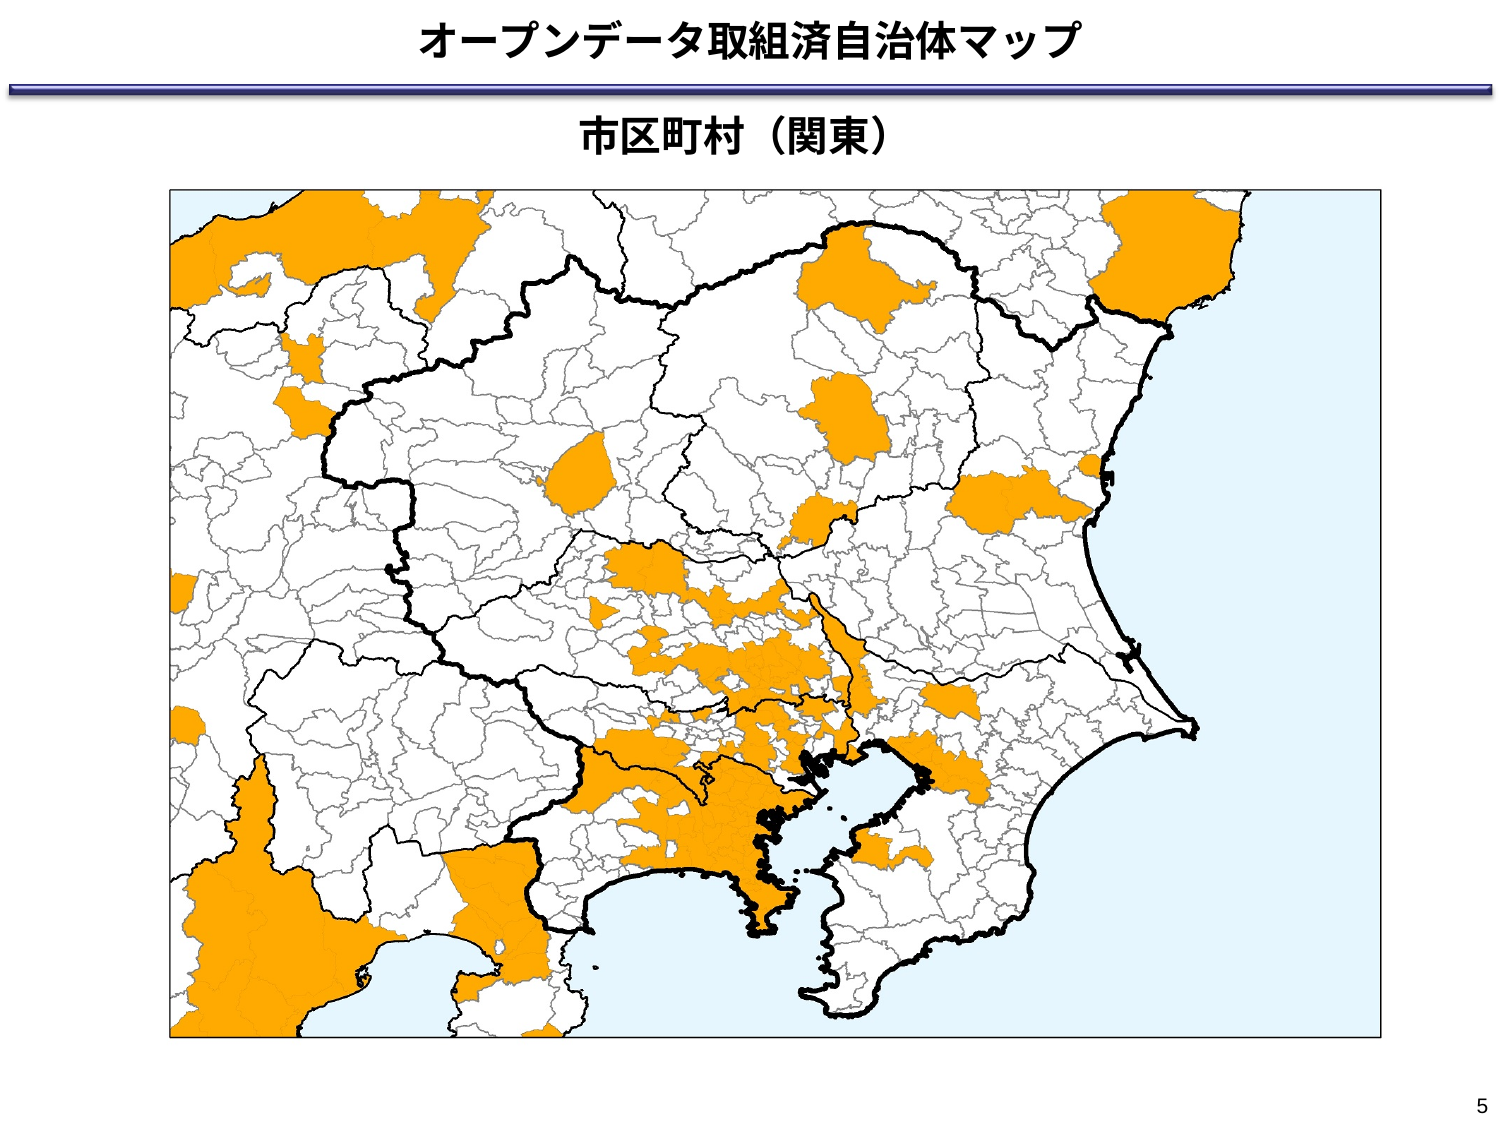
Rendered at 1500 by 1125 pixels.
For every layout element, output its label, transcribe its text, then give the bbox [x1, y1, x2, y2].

picture [155, 175, 1394, 1051]
picture [0, 83, 1500, 109]
slide_number 5 [1149, 1078, 1500, 1124]
text_box オープンデータ取組済自治体マップ [0, 0, 1500, 83]
text_box 市区町村（関東） [510, 101, 990, 167]
